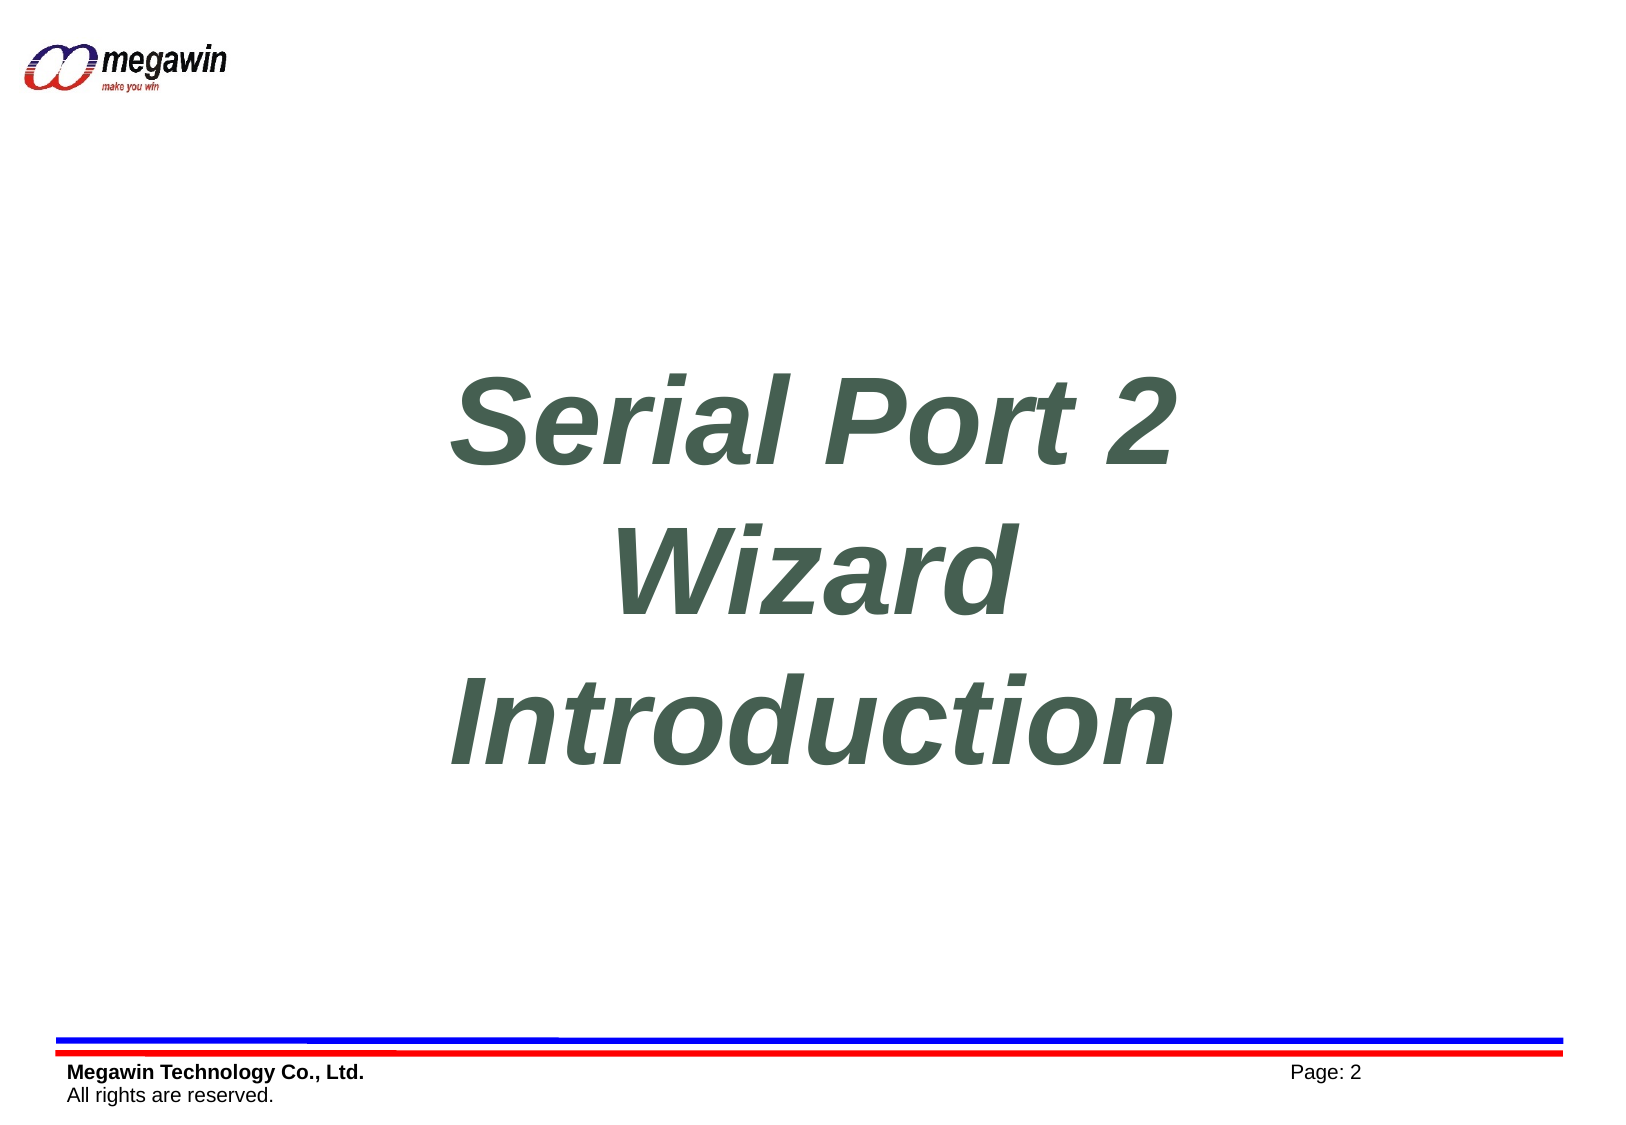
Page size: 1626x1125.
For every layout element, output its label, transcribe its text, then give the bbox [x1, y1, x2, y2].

title Serial Port 2 Wizard Introduction [82, 139, 1546, 990]
picture [19, 37, 231, 97]
